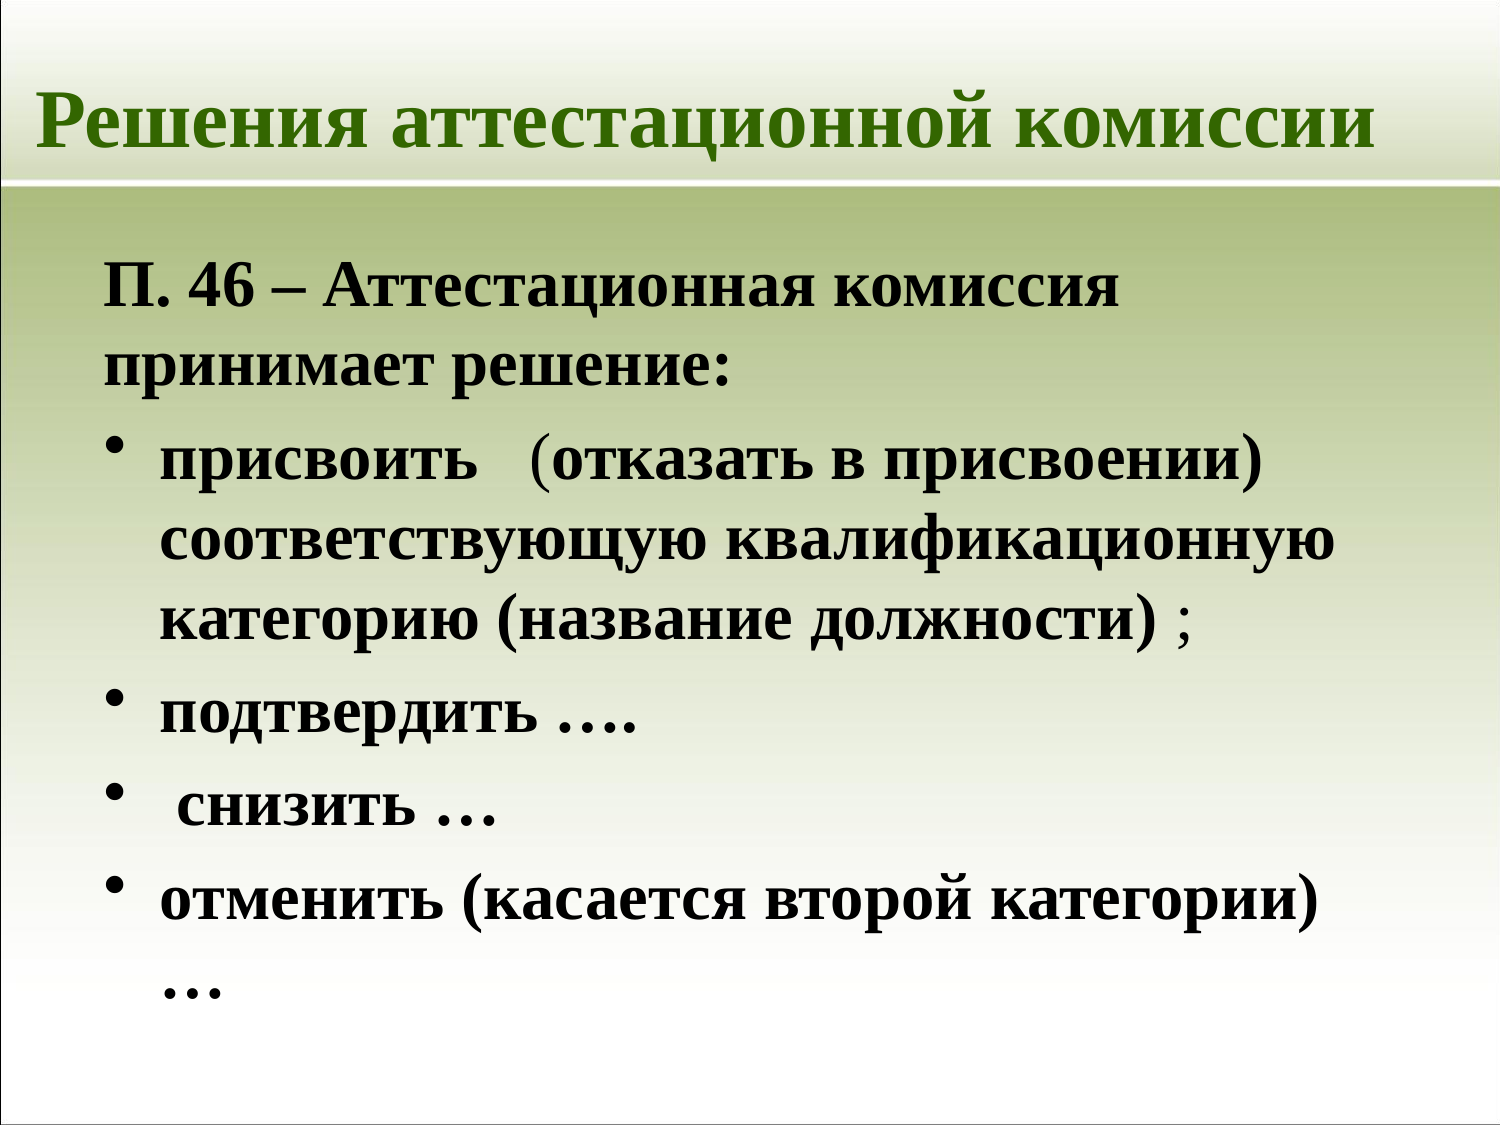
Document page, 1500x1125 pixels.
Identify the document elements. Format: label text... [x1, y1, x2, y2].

picture [0, 0, 1500, 1125]
title Решения аттестационной комиссии [0, 30, 1436, 209]
list П. 46 – Аттестационная комиссия принимает решение: присвоить (отказать в присвоении) соответствующую квалификационную категорию (название должности) ; подтвердить …. снизить … отменить (касается второй категории)… [88, 231, 1364, 1036]
